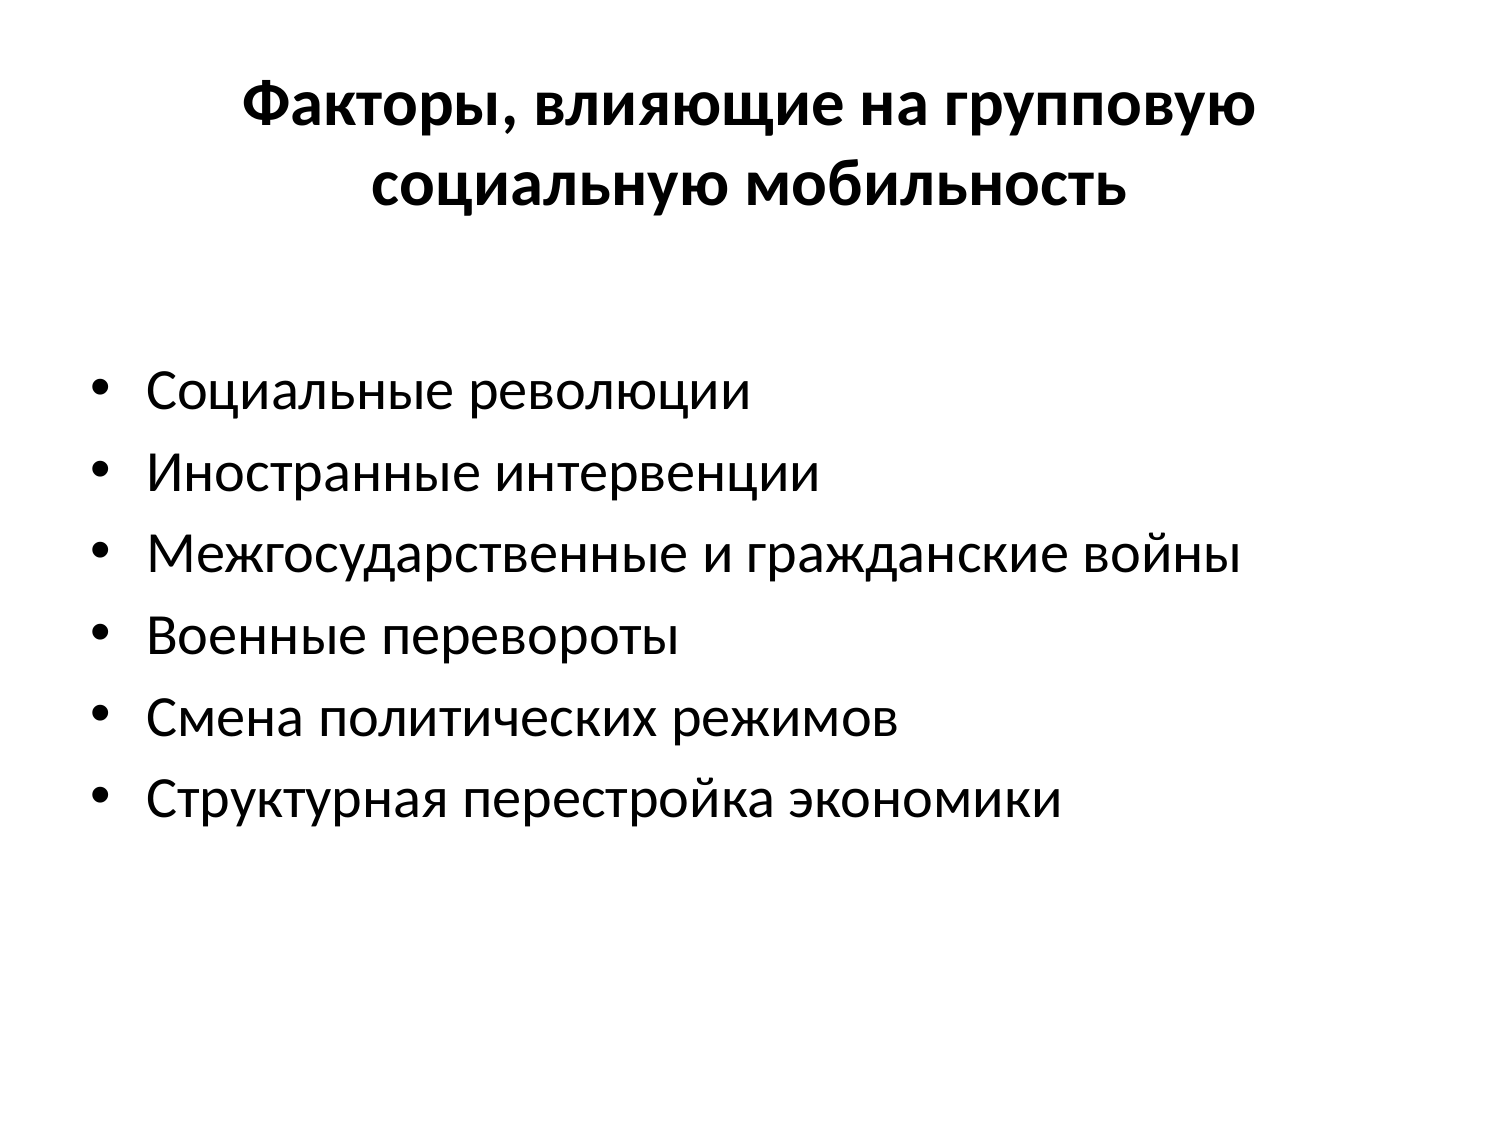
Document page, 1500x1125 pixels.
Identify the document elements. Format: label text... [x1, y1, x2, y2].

title Факторы, влияющие на групповую социальную мобильность [75, 45, 1425, 233]
list Социальные революции Иностранные интервенции Межгосударственные и гражданские войны Военные перевороты Смена политических режимов Структурная перестройка экономики [75, 262, 1425, 1005]
